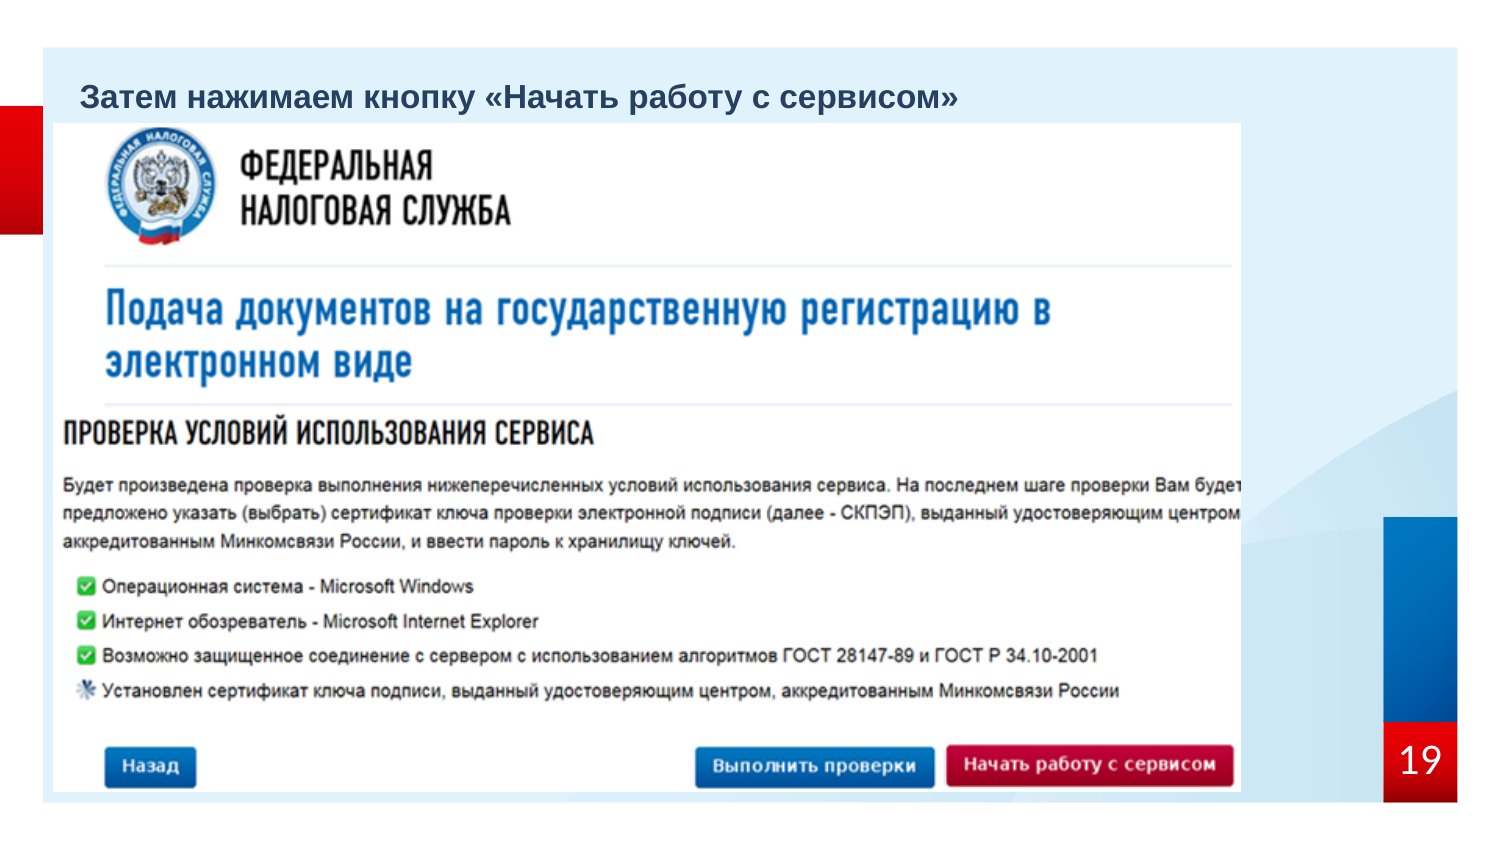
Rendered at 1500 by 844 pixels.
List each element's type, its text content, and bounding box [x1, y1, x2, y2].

picture [0, 0, 1500, 844]
slide_number 19 [1378, 721, 1462, 806]
text_box Затем нажимаем кнопку «Начать работу с сервисом» [64, 67, 1125, 121]
